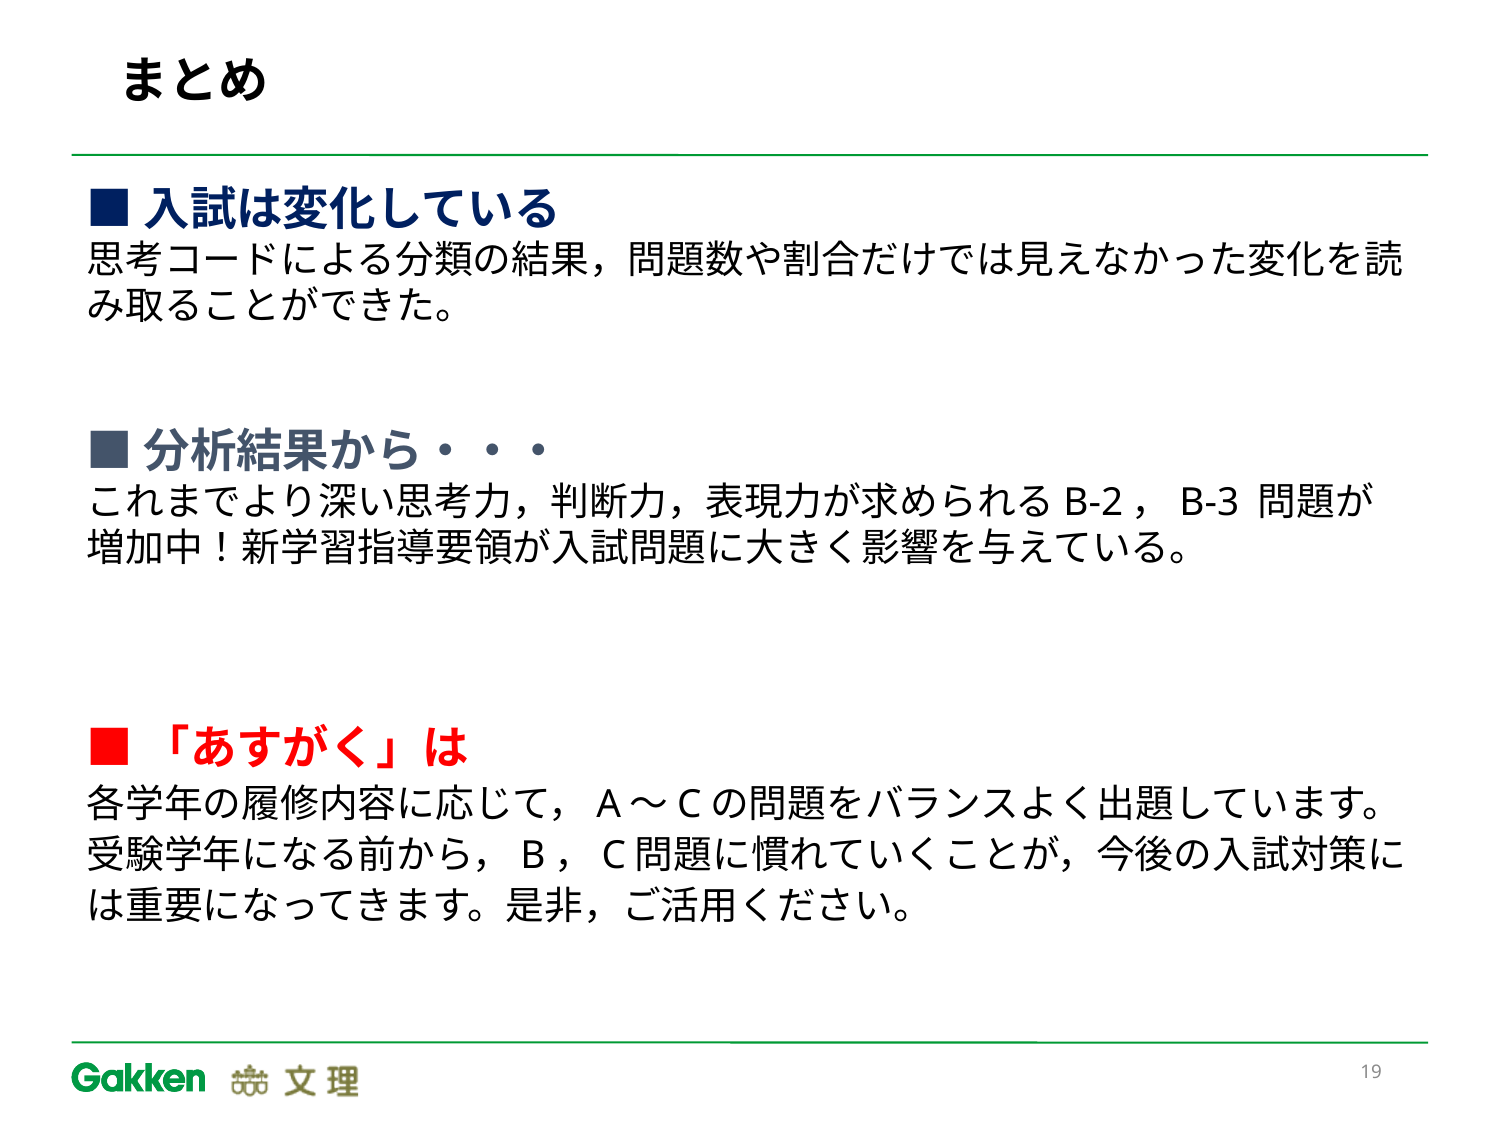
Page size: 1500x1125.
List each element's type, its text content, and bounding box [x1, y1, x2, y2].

slide_number 19 [1059, 1042, 1397, 1103]
title まとめ [103, 59, 1397, 105]
picture [71, 1062, 205, 1092]
list ■入試は変化している 思考コードによる分類の結果，問題数や割合だけでは見えなかった変化を読み取ることができた。 ■分析結果から・・・ これまでより深い思考力，判断力，表現力が求められるB-2，B-3 問題が増加中！新学習指導要領が入試問題に大きく影響を与えている。 ■「あすがく」は 各学年の履修内容に応じて，A～Cの問題をバランスよく出題しています。受験学年になる前から，B，C問題に慣れていくことが，今後の入試対策には重要になってきます。是非，ご活用ください。 [71, 171, 1422, 939]
picture [225, 1064, 379, 1099]
